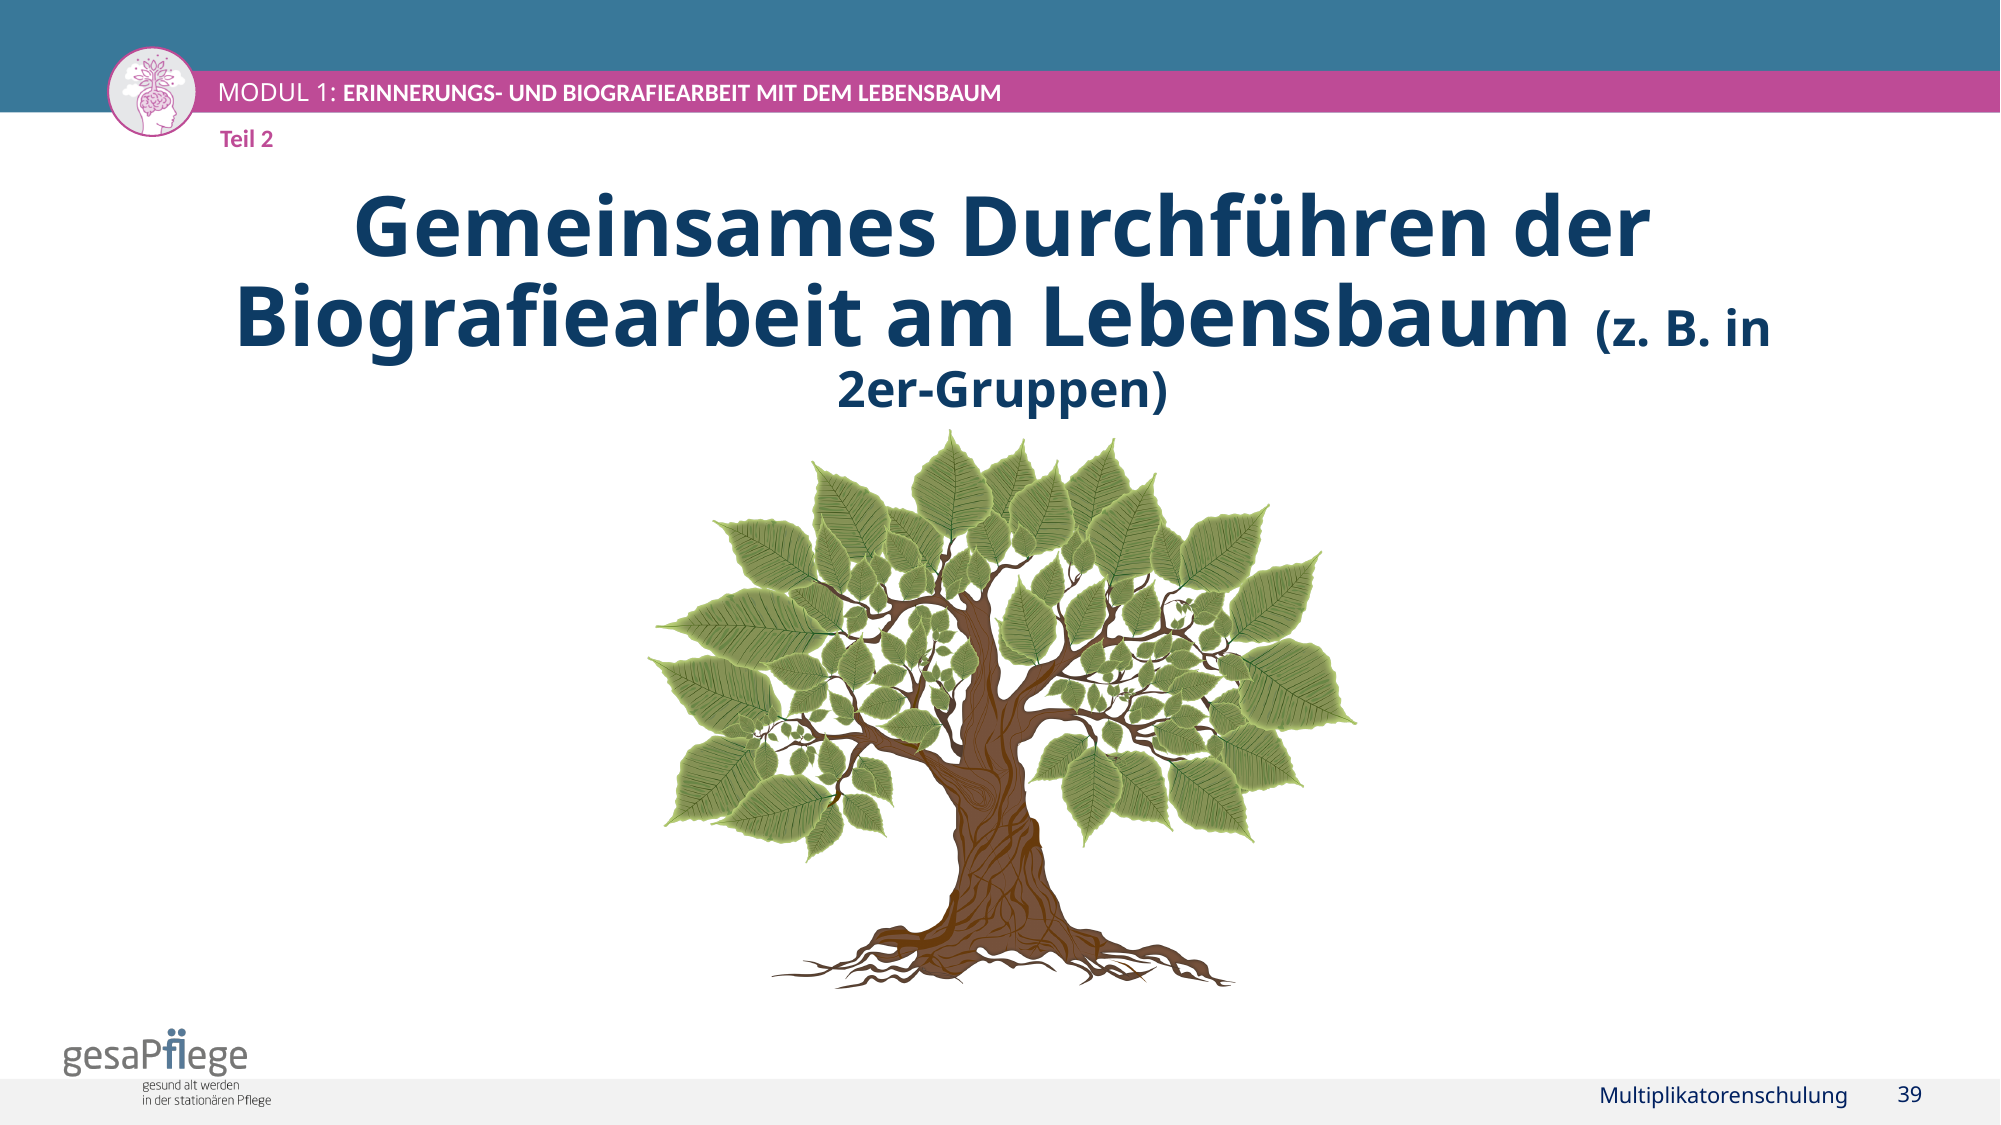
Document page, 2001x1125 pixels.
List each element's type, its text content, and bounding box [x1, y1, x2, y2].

picture [62, 1027, 272, 1108]
slide_number 39 [1863, 1076, 1938, 1114]
title Gemeinsames Durchführen der Biografiearbeit am Lebensbaum (z. B. in 2er-Gruppen) [214, 184, 1792, 372]
list Teil 2 [208, 120, 428, 153]
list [634, 422, 1372, 1001]
footer Multiplikatorenschulung [1111, 1076, 1863, 1114]
